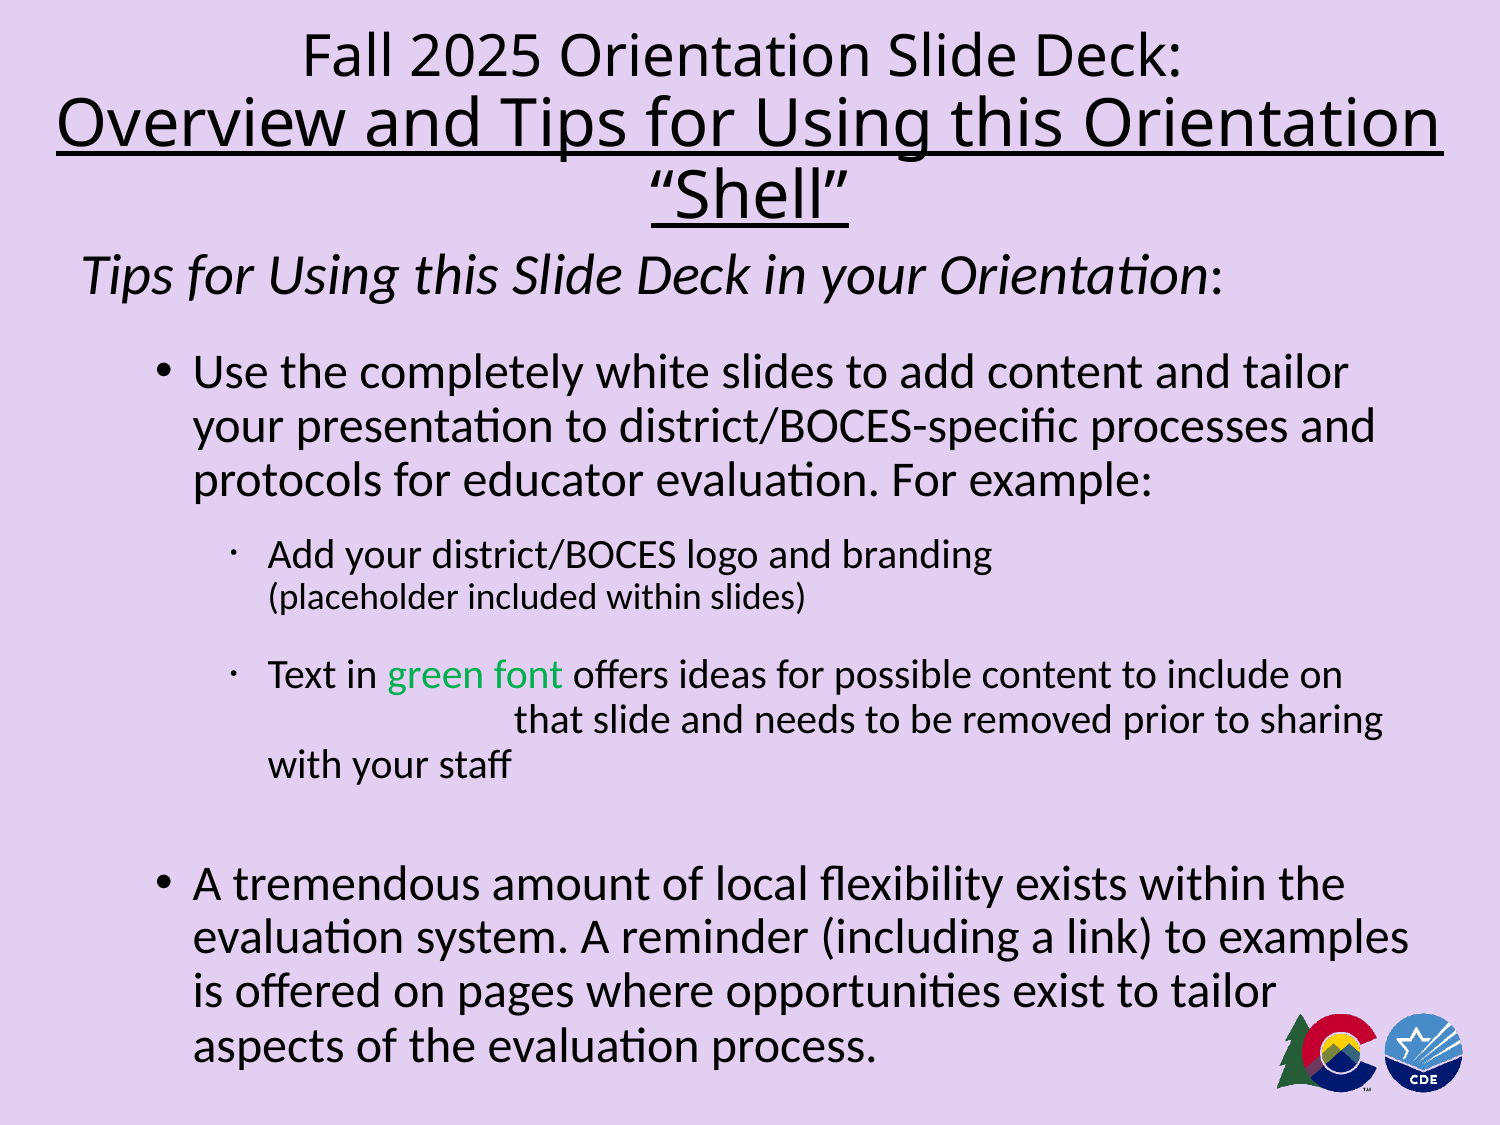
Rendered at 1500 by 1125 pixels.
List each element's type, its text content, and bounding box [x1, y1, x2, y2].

picture [1275, 1012, 1463, 1093]
list Tips for Using this Slide Deck in your Orientation: Use the completely white slides to add content and tailor your presentation to district/BOCES-specific processes and protocols for educator evaluation. For example: Add your district/BOCES logo and branding (placeholder included within slides) Text in green font offers ideas for possible content to include on that slide and needs to be removed prior to sharing with your staff A tremendous amount of local flexibility exists within the evaluation system. A reminder (including a link) to examples is offered on pages where opportunities exist to tailor aspects of the evaluation process. [65, 237, 1435, 1084]
text_box Fall 2025 Orientation Slide Deck: Overview and Tips for Using this Orientation “Shell” [46, 25, 1454, 194]
